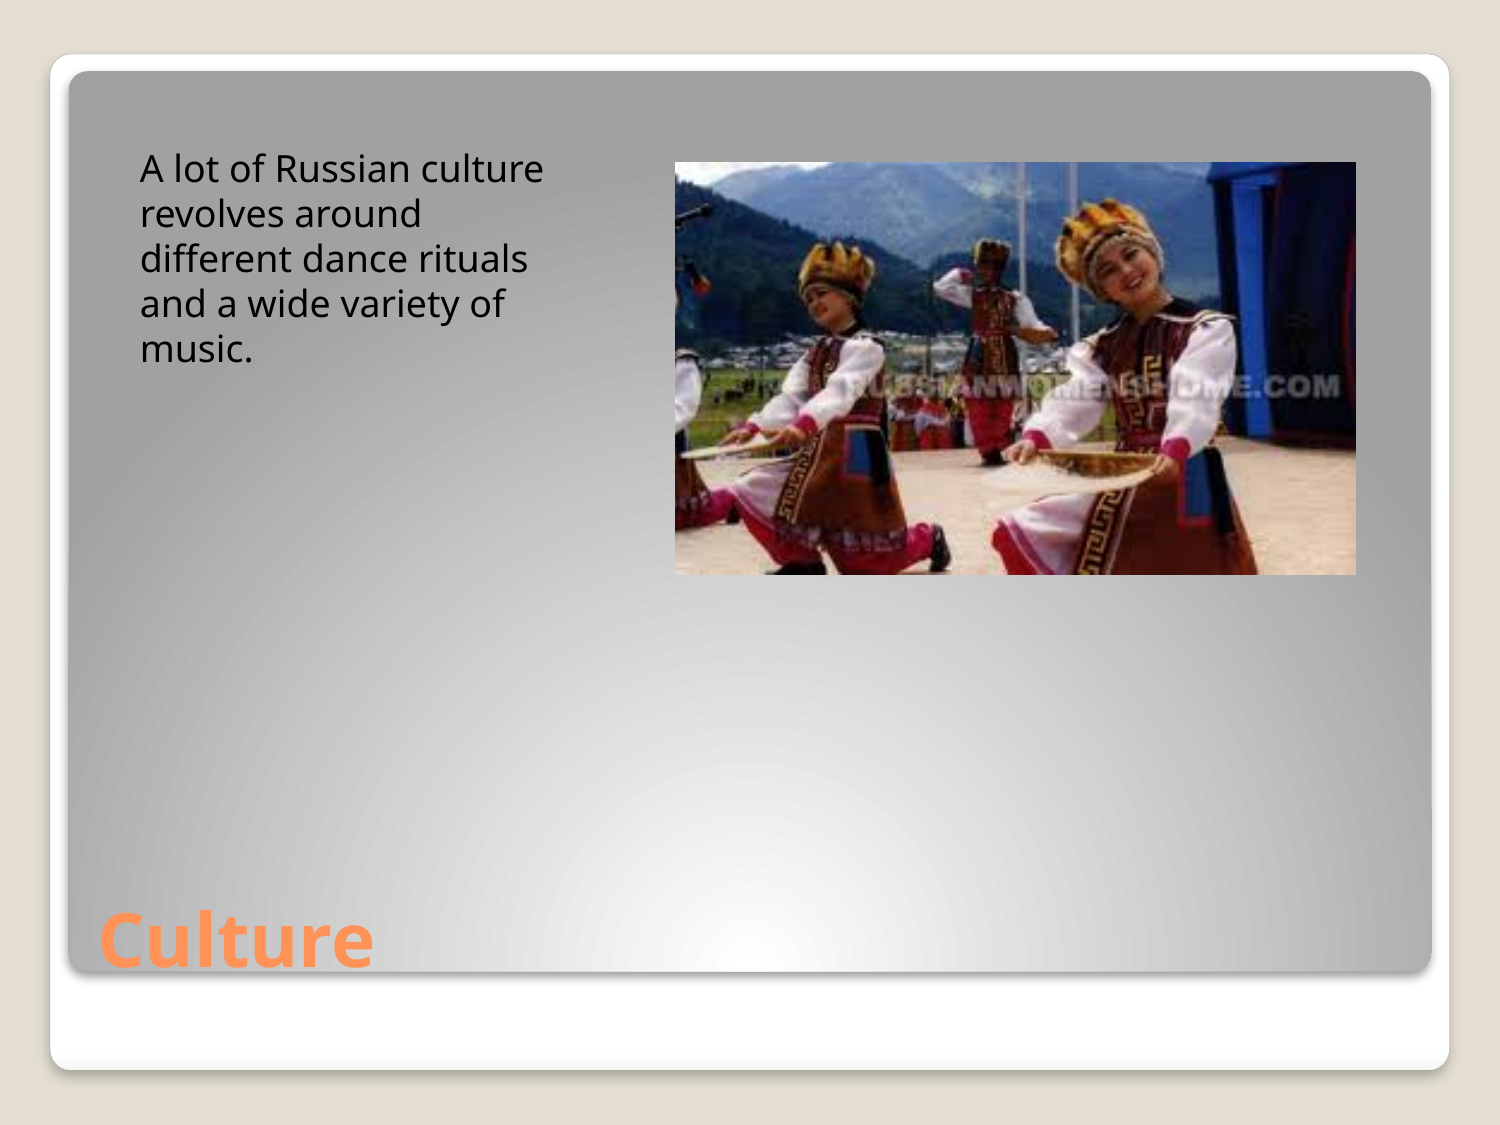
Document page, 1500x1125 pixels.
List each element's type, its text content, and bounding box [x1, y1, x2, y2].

text_box A lot of Russian culture revolves around different dance rituals and a wide variety of music. [124, 137, 575, 378]
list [674, 162, 1356, 576]
title Culture [82, 817, 1425, 990]
